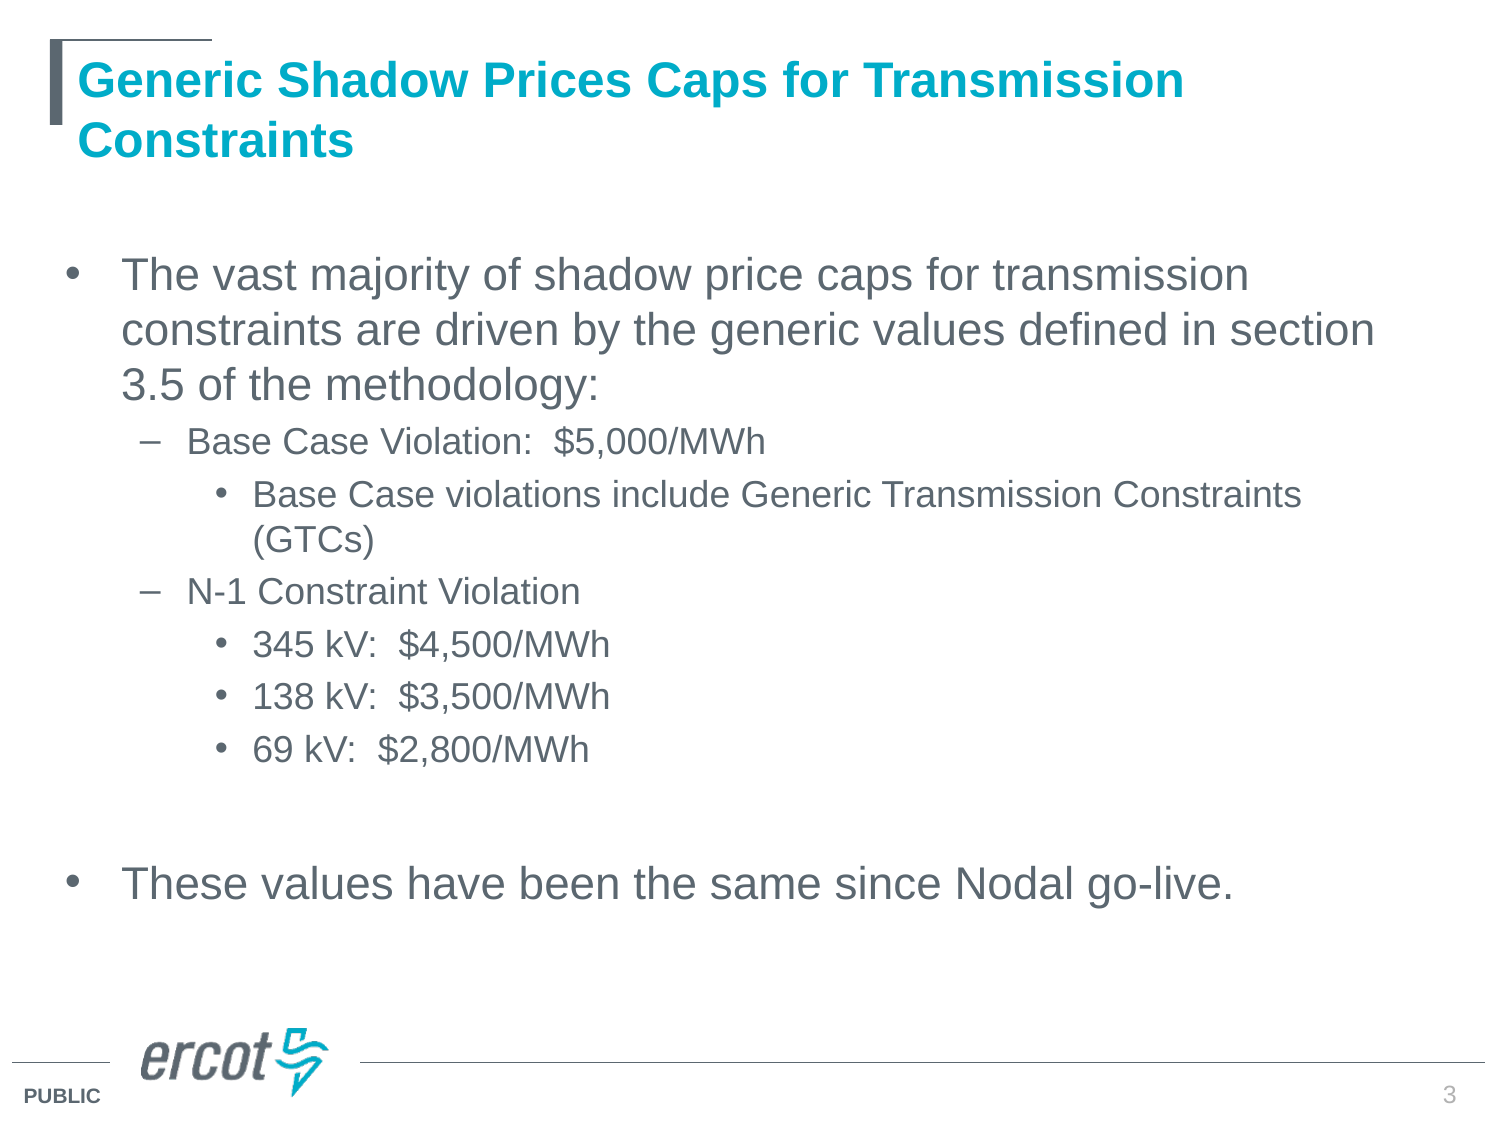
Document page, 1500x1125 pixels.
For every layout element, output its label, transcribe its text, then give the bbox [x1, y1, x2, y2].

list The vast majority of shadow price caps for transmission constraints are driven by the generic values defined in section 3.5 of the methodology: Base Case Violation: $5,000/MWh Base Case violations include Generic Transmission Constraints (GTCs) N-1 Constraint Violation 345 kV: $4,500/MWh 138 kV: $3,500/MWh 69 kV: $2,800/MWh These values have been the same since Nodal go-live. [50, 237, 1450, 972]
picture [137, 1024, 332, 1100]
slide_number 3 [1412, 1076, 1488, 1112]
title Generic Shadow Prices Caps for Transmission Constraints [62, 39, 1450, 228]
